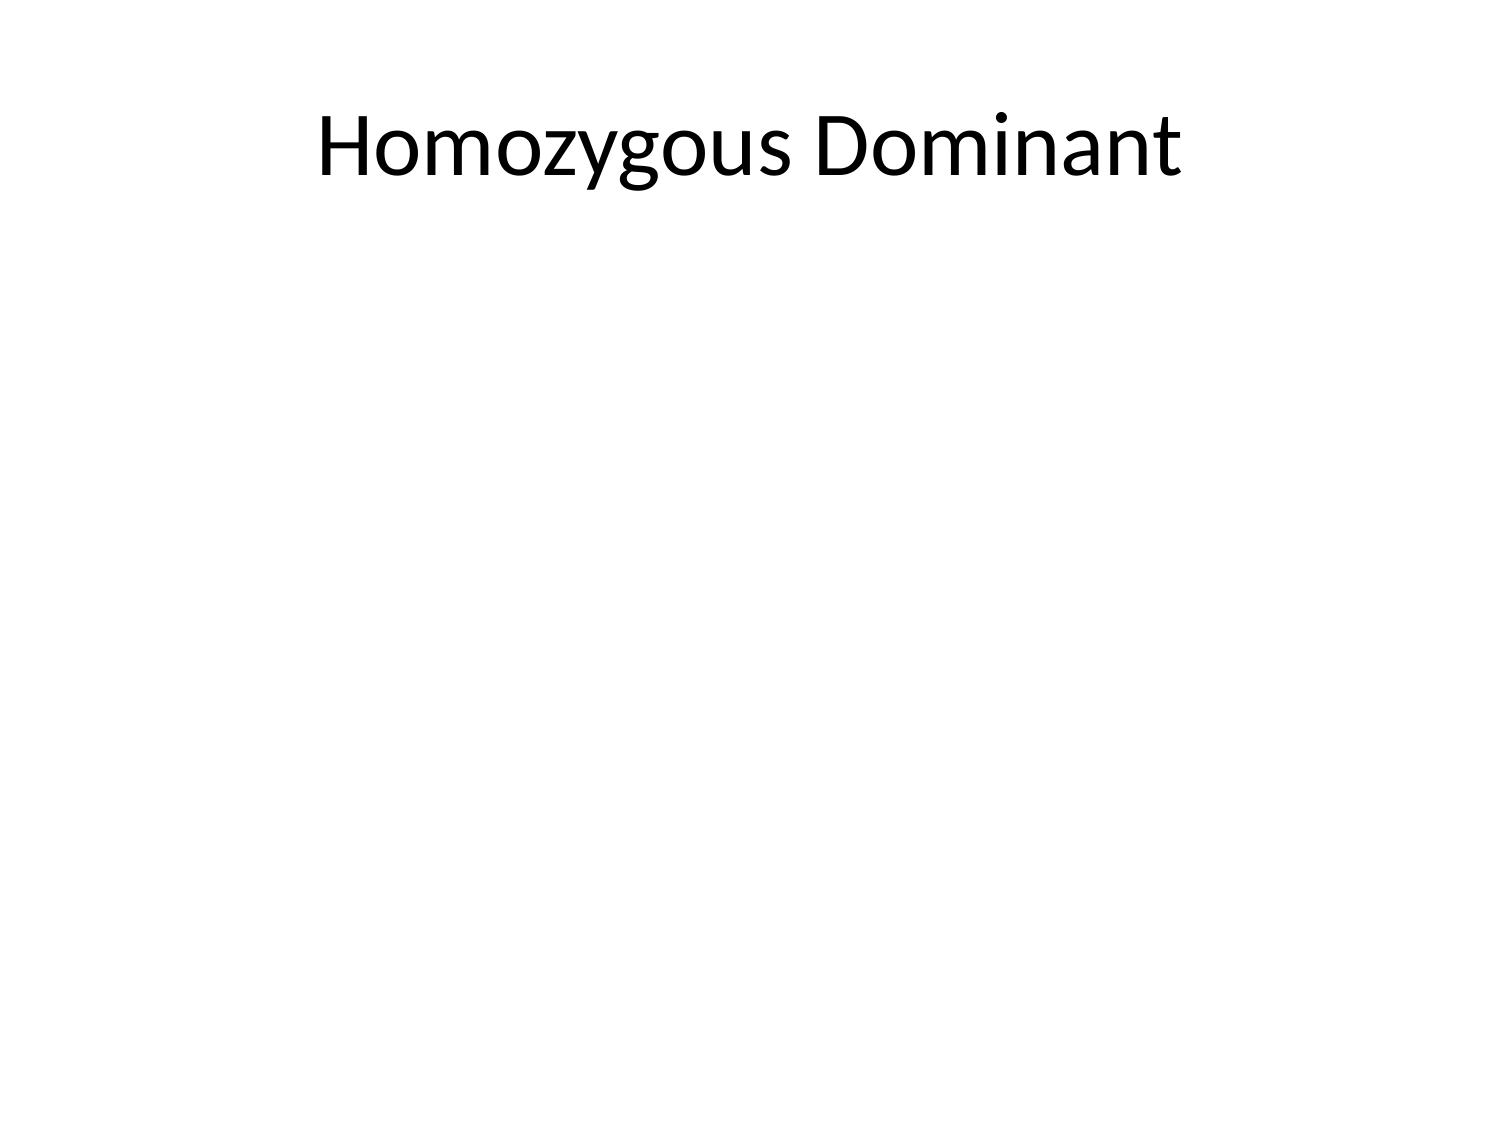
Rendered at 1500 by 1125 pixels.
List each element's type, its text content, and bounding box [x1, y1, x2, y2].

title Homozygous Dominant [75, 45, 1425, 233]
